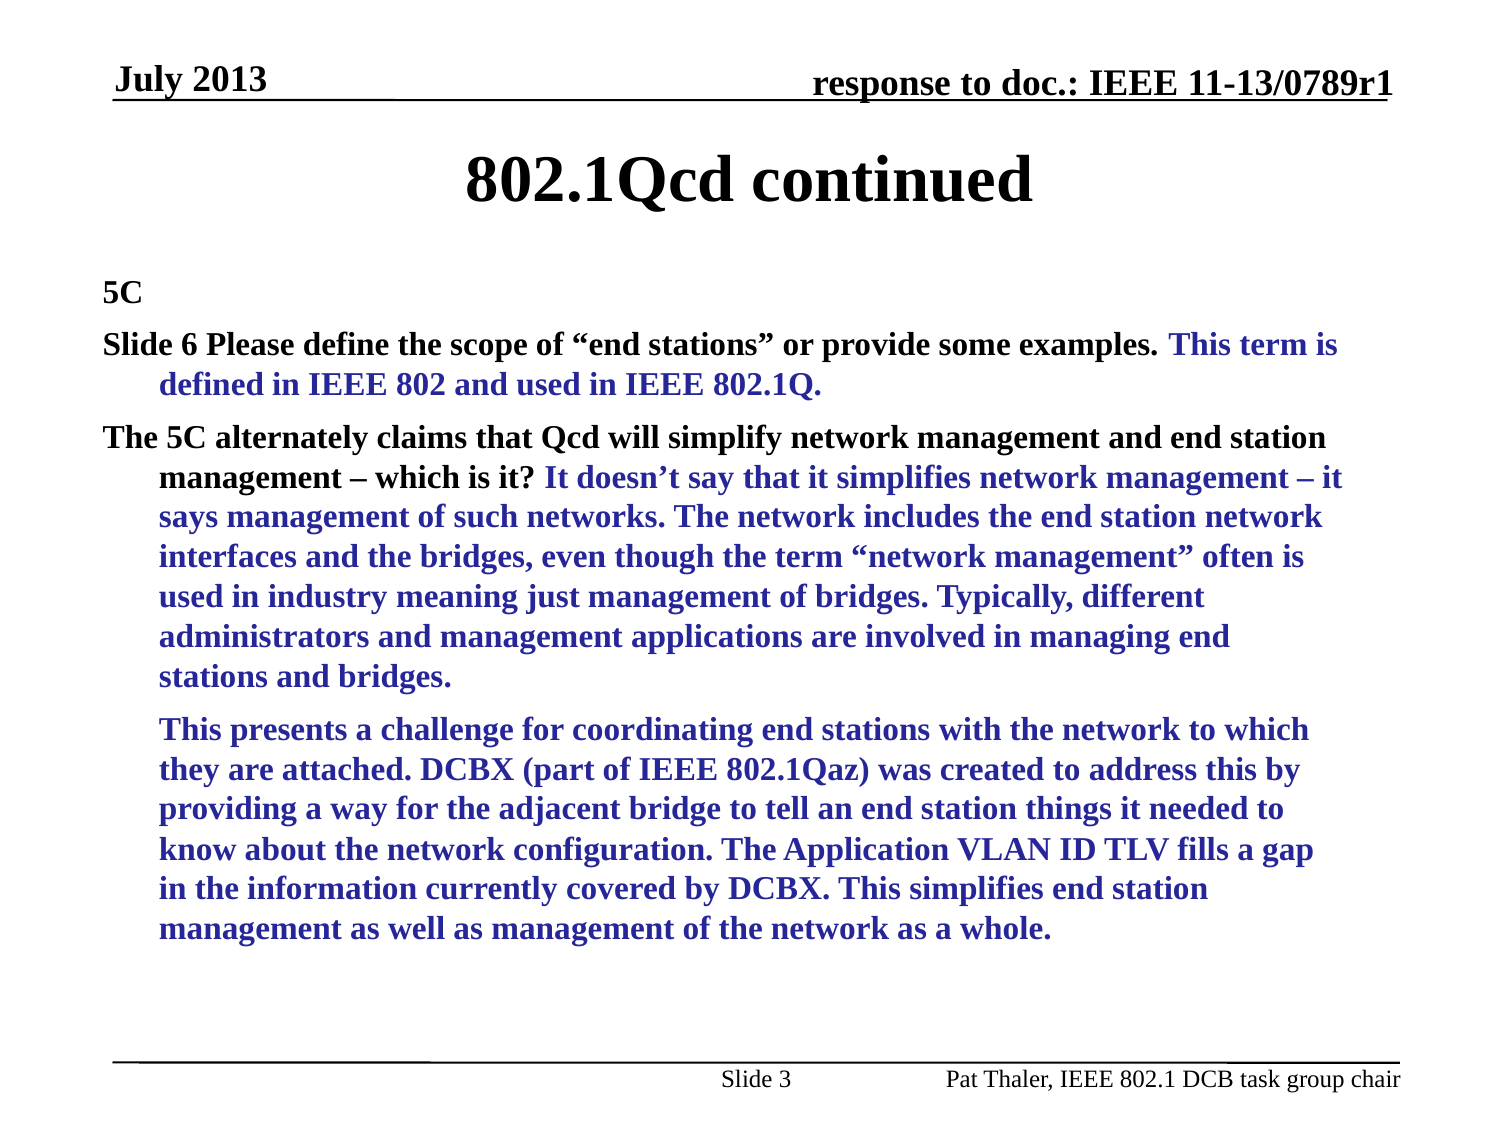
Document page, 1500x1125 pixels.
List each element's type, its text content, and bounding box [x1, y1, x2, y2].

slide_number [114, 54, 423, 100]
list 5C Slide 6 Please define the scope of “end stations” or provide some examples. This term is defined in IEEE 802 and used in IEEE 802.1Q. The 5C alternately claims that Qcd will simplify network management and end station management – which is it? It doesn’t say that it simplifies network management – it says management of such networks. The network includes the end station network interfaces and the bridges, even though the term “network management” often is used in industry meaning just management of bridges. Typically, different administrators and management applications are involved in managing end stations and bridges. This presents a challenge for coordinating end stations with the network to which they are attached. DCBX (part of IEEE 802.1Qaz) was created to address this by providing a way for the adjacent bridge to tell an end station things it needed to know about the network configuration. The Application VLAN ID TLV fills a gap in the information currently covered by DCBX. This simplifies end station management as well as management of the network as a whole. [87, 262, 1363, 938]
footer Pat Thaler, IEEE 802.1 DCB task group chair [878, 1061, 1402, 1093]
title 802.1Qcd continued [112, 112, 1388, 238]
slide_number Slide 3 [712, 1061, 800, 1123]
